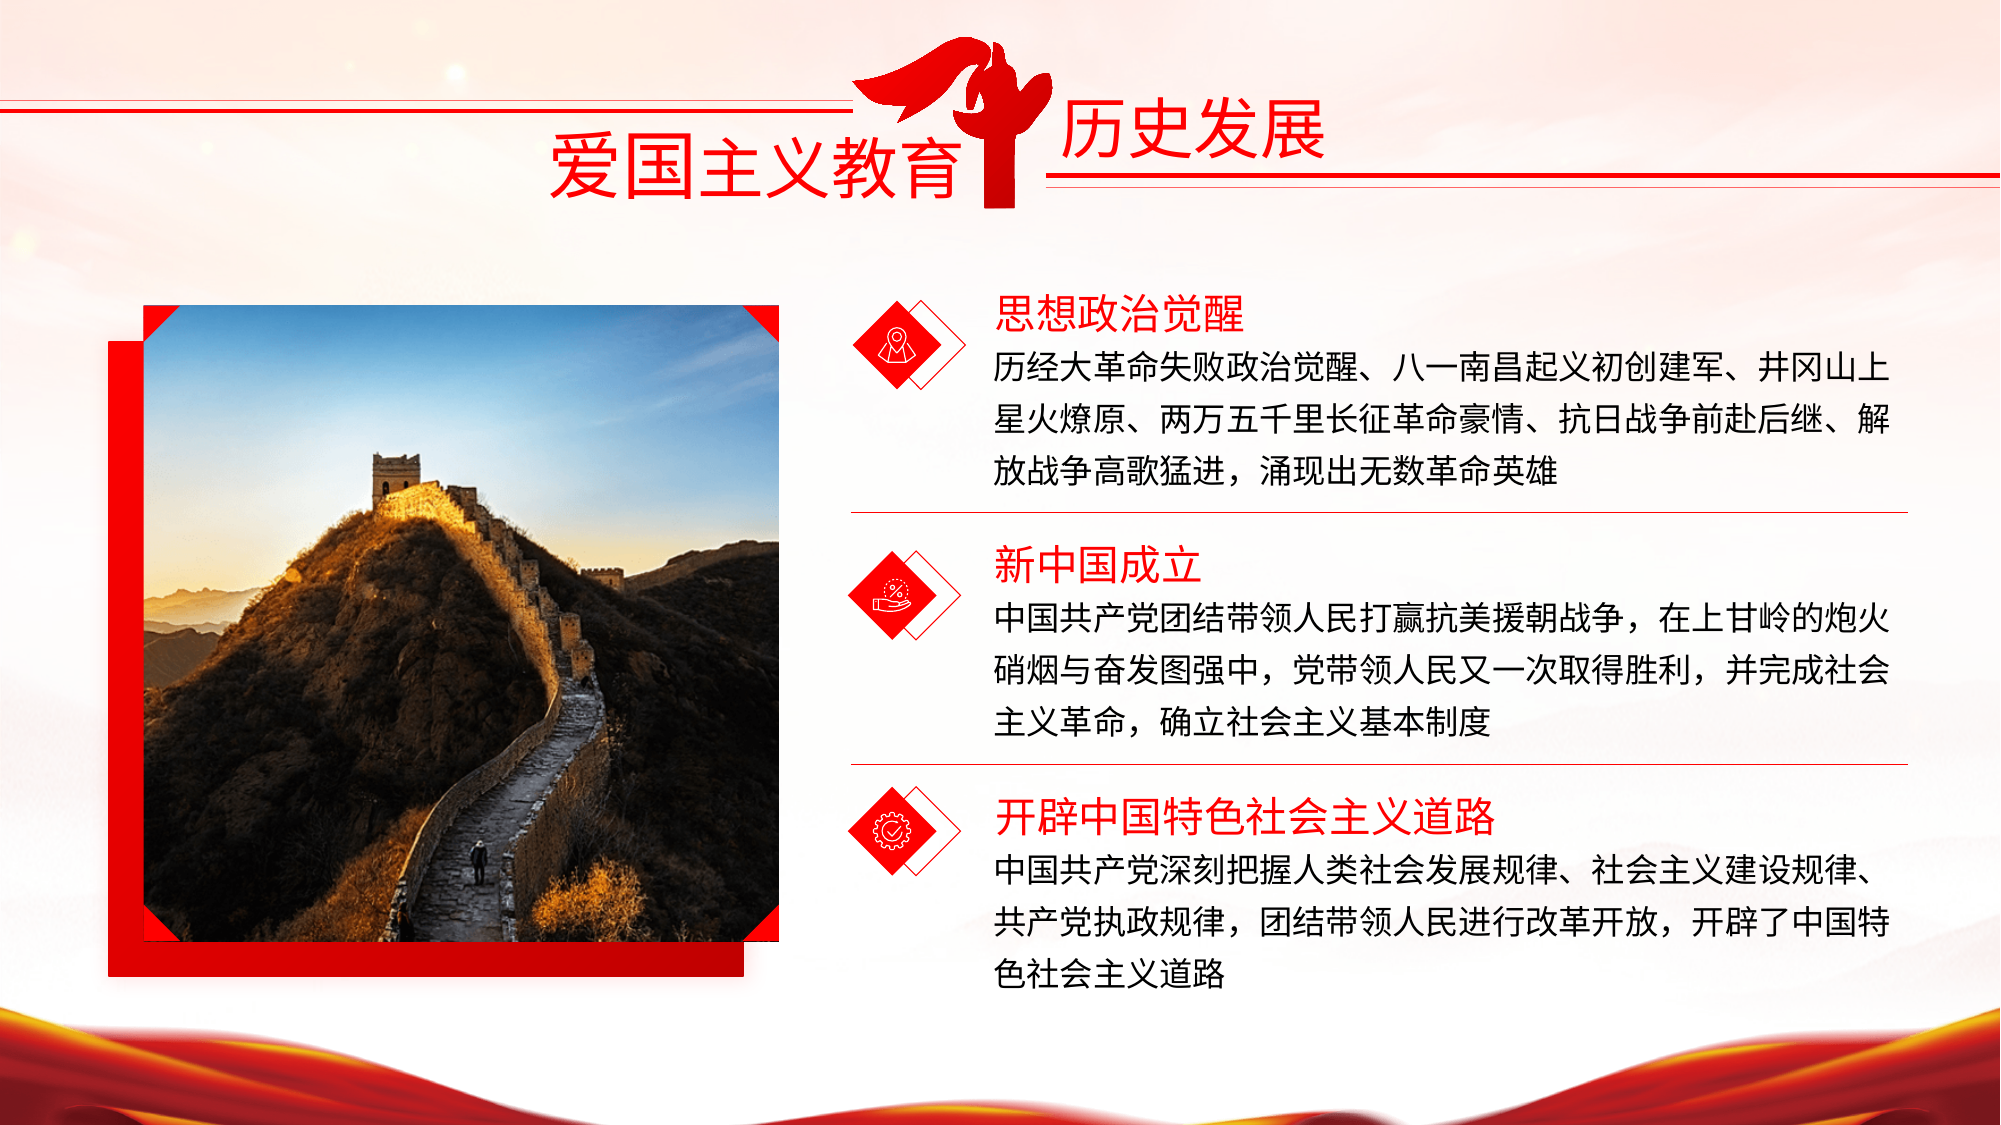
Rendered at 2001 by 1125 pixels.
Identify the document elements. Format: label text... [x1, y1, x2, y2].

text_box [107, 340, 745, 969]
text_box 历史发展 [1045, 79, 1889, 173]
text_box [852, 37, 1051, 209]
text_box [847, 786, 961, 876]
text_box [0, 108, 2000, 969]
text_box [847, 550, 961, 640]
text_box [993, 784, 1910, 969]
picture [143, 305, 779, 942]
text_box 爱国主义教育 [533, 111, 984, 216]
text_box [993, 281, 1910, 493]
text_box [993, 532, 1910, 745]
text_box [0, 0, 2000, 173]
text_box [852, 300, 966, 390]
picture [0, 969, 2000, 1125]
